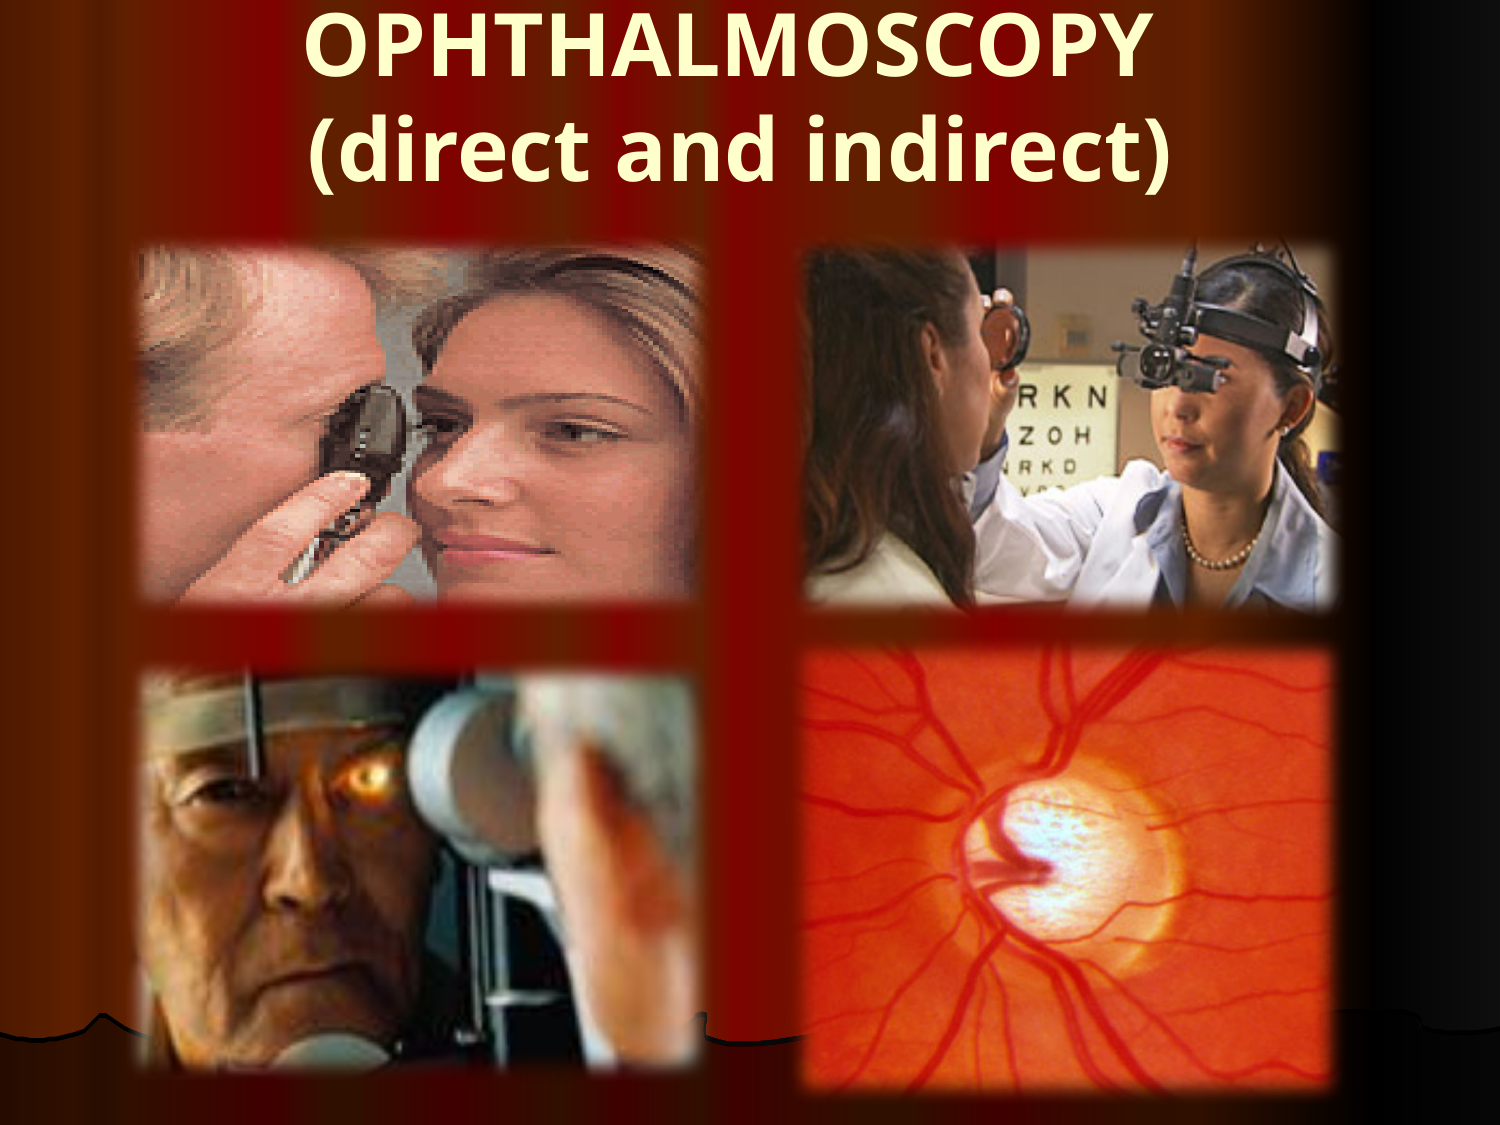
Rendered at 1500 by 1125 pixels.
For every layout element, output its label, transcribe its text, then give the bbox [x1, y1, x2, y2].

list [785, 632, 1348, 1107]
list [784, 231, 1348, 622]
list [123, 656, 716, 1083]
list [123, 231, 716, 634]
title OPHTHALMOSCOPY (direct and indirect) [64, 0, 1416, 188]
